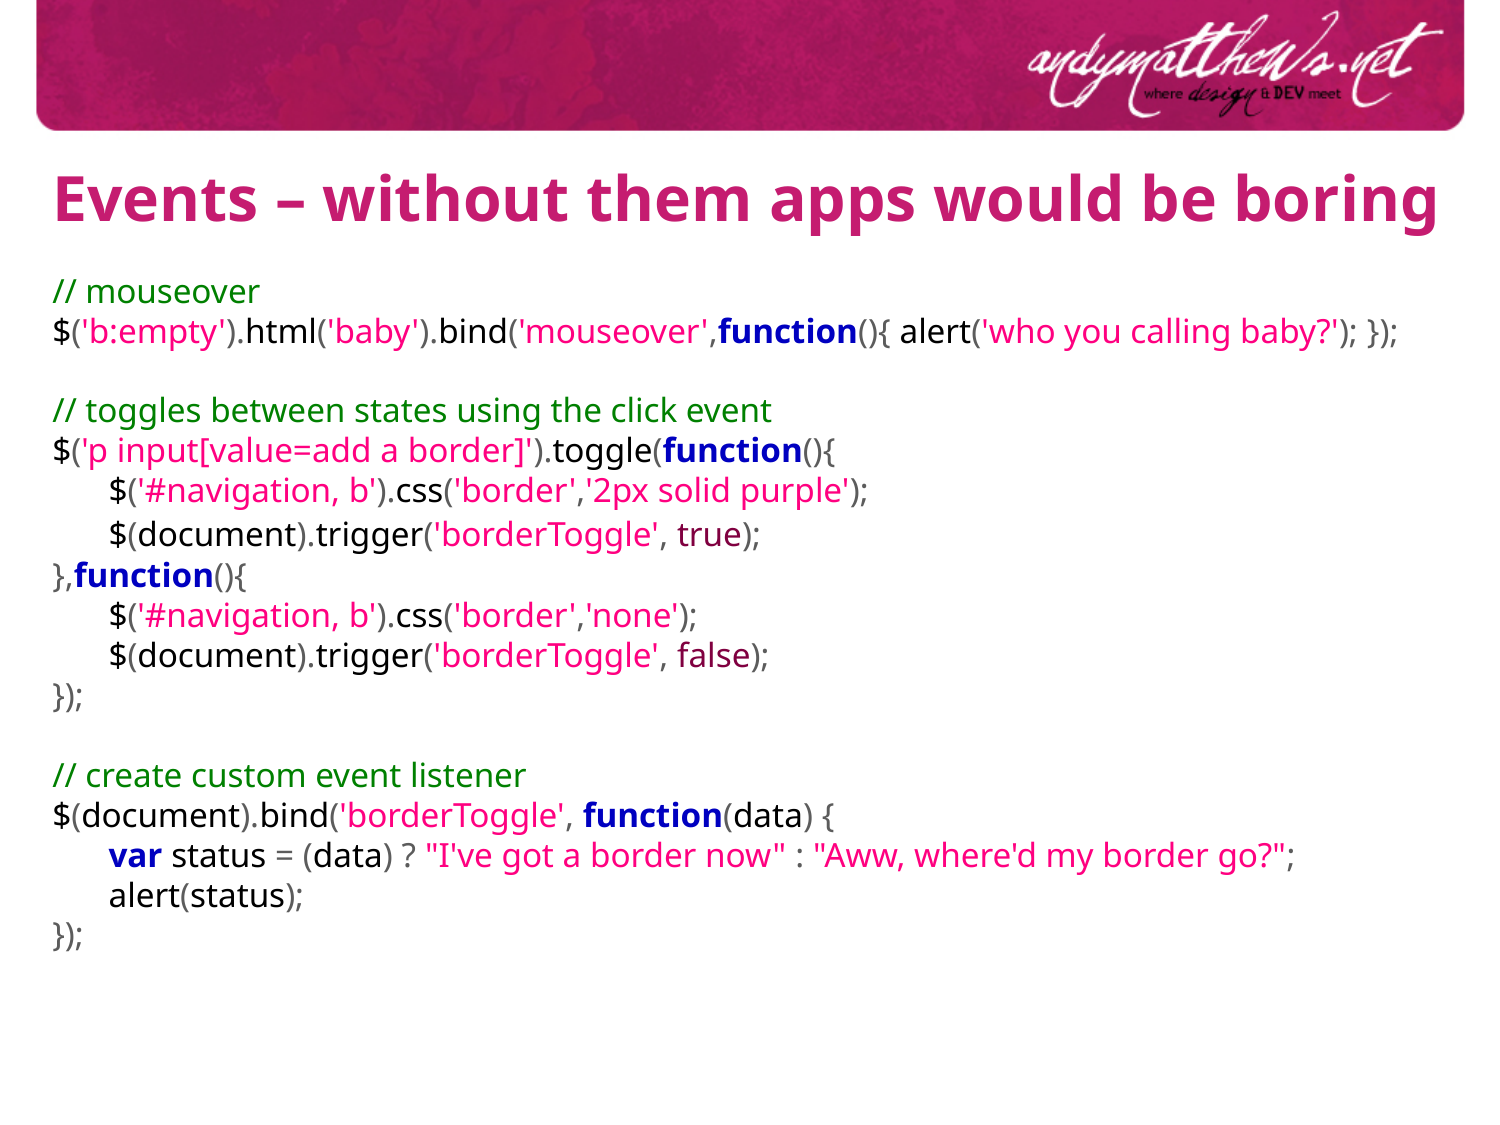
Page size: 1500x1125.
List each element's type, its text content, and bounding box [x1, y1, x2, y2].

text_box // mouseover $('b:empty').html('baby').bind('mouseover',function(){ alert('who you calling baby?'); }); // toggles between states using the click event $('p input[value=add a border]').toggle(function(){ $('#navigation, b').css('border','2px solid purple'); $(document).trigger('borderToggle', true); },function(){ $('#navigation, b').css('border','none'); $(document).trigger('borderToggle', false); }); // create custom event listener $(document).bind('borderToggle', function(data) { var status = (data) ? "I've got a border now" : "Aww, where'd my border go?"; alert(status); }); [37, 262, 1463, 1088]
text_box Events – without them apps would be boring [37, 149, 1463, 244]
picture [0, 0, 1500, 1125]
